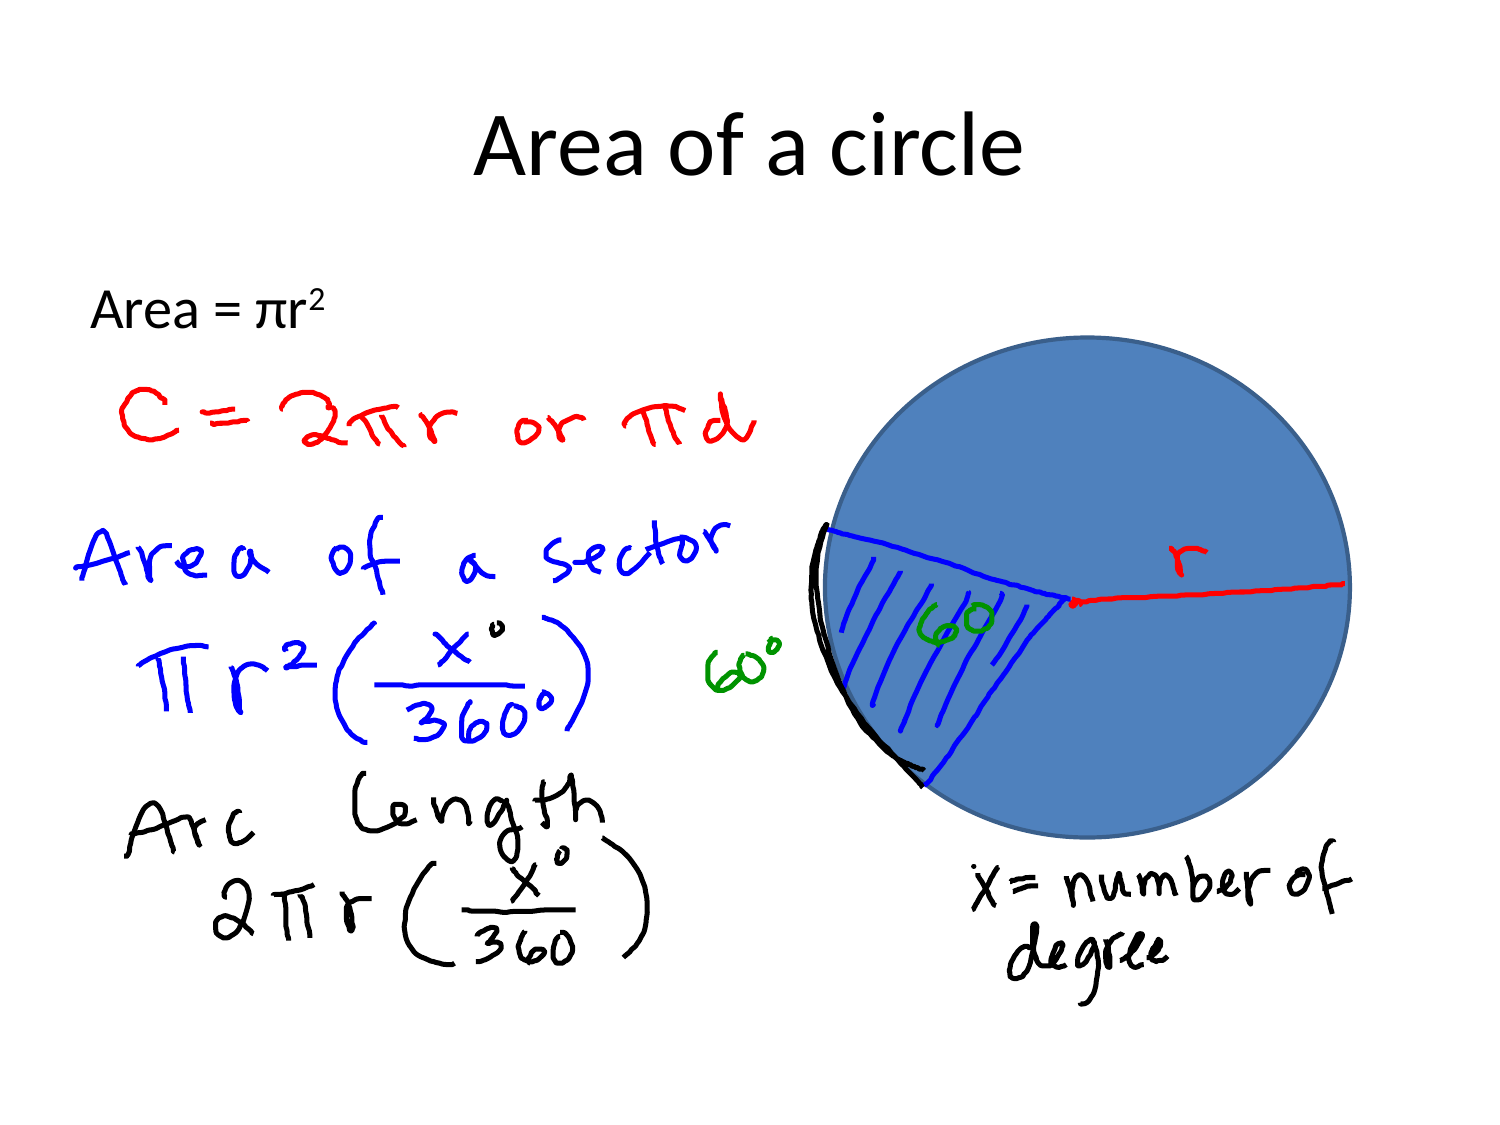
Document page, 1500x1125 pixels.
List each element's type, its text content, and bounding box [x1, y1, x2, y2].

text_box [486, 798, 523, 863]
text_box [368, 516, 383, 563]
text_box [501, 703, 526, 737]
text_box [1169, 547, 1208, 576]
text_box [303, 407, 348, 446]
text_box [526, 882, 540, 897]
text_box [991, 604, 1028, 666]
text_box [364, 420, 381, 445]
text_box [707, 651, 741, 692]
text_box [437, 633, 469, 666]
text_box [555, 847, 568, 865]
text_box [574, 545, 604, 573]
text_box [1070, 598, 1082, 607]
text_box [233, 546, 270, 578]
text_box [918, 603, 958, 647]
text_box [227, 810, 255, 845]
text_box [201, 408, 236, 414]
text_box [618, 546, 651, 575]
text_box [460, 700, 488, 742]
text_box [538, 691, 553, 710]
text_box [656, 546, 664, 565]
text_box [992, 592, 1004, 616]
text_box [1079, 582, 1345, 604]
text_box [461, 909, 576, 914]
text_box [230, 663, 269, 714]
text_box [541, 804, 549, 828]
text_box [843, 570, 902, 689]
text_box [137, 644, 209, 667]
text_box [602, 837, 649, 959]
text_box [362, 560, 400, 570]
text_box [299, 894, 311, 938]
title Area of a circle [75, 45, 1425, 233]
text_box [826, 528, 1071, 600]
text_box [510, 864, 537, 903]
text_box [137, 544, 172, 582]
text_box [830, 335, 1353, 839]
text_box [334, 622, 376, 744]
text_box [182, 656, 192, 713]
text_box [971, 840, 1353, 1005]
text_box [965, 603, 993, 633]
text_box [516, 419, 540, 444]
text_box [124, 828, 175, 858]
text_box [547, 415, 585, 441]
text_box [517, 930, 546, 964]
text_box [552, 931, 574, 964]
list Area = πr2 [75, 262, 738, 1005]
text_box [158, 661, 168, 712]
text_box [767, 637, 781, 654]
text_box [704, 393, 755, 442]
text_box [453, 649, 471, 663]
text_box [653, 520, 659, 545]
text_box [545, 539, 571, 582]
text_box [432, 797, 471, 825]
text_box [511, 867, 525, 882]
text_box [623, 404, 686, 427]
text_box [899, 643, 943, 732]
text_box [210, 419, 249, 426]
text_box [703, 523, 731, 552]
text_box [738, 653, 765, 683]
text_box [283, 641, 317, 669]
text_box [646, 421, 656, 446]
text_box [406, 702, 446, 741]
text_box [354, 772, 417, 832]
text_box [175, 547, 208, 577]
text_box [541, 781, 545, 799]
text_box [74, 551, 130, 569]
text_box [840, 556, 875, 633]
text_box [280, 391, 331, 410]
text_box [460, 554, 496, 583]
text_box [534, 774, 604, 823]
text_box [348, 405, 399, 427]
text_box [420, 411, 458, 443]
text_box [810, 523, 925, 788]
text_box [130, 816, 206, 846]
text_box [272, 883, 315, 896]
text_box [120, 388, 180, 441]
text_box [541, 616, 589, 732]
text_box [951, 591, 970, 625]
text_box [666, 416, 681, 445]
text_box [341, 891, 372, 932]
text_box [85, 529, 116, 564]
text_box [330, 546, 352, 575]
text_box [81, 559, 127, 586]
text_box [214, 879, 254, 939]
text_box [936, 632, 984, 727]
text_box [475, 926, 502, 963]
text_box [871, 583, 933, 707]
text_box [924, 599, 1066, 787]
text_box [822, 531, 1062, 783]
text_box [132, 802, 166, 833]
text_box [374, 566, 384, 595]
text_box [403, 862, 455, 966]
text_box [380, 414, 405, 448]
text_box [490, 622, 504, 637]
text_box [645, 536, 698, 562]
text_box [434, 633, 452, 650]
text_box [283, 895, 290, 941]
